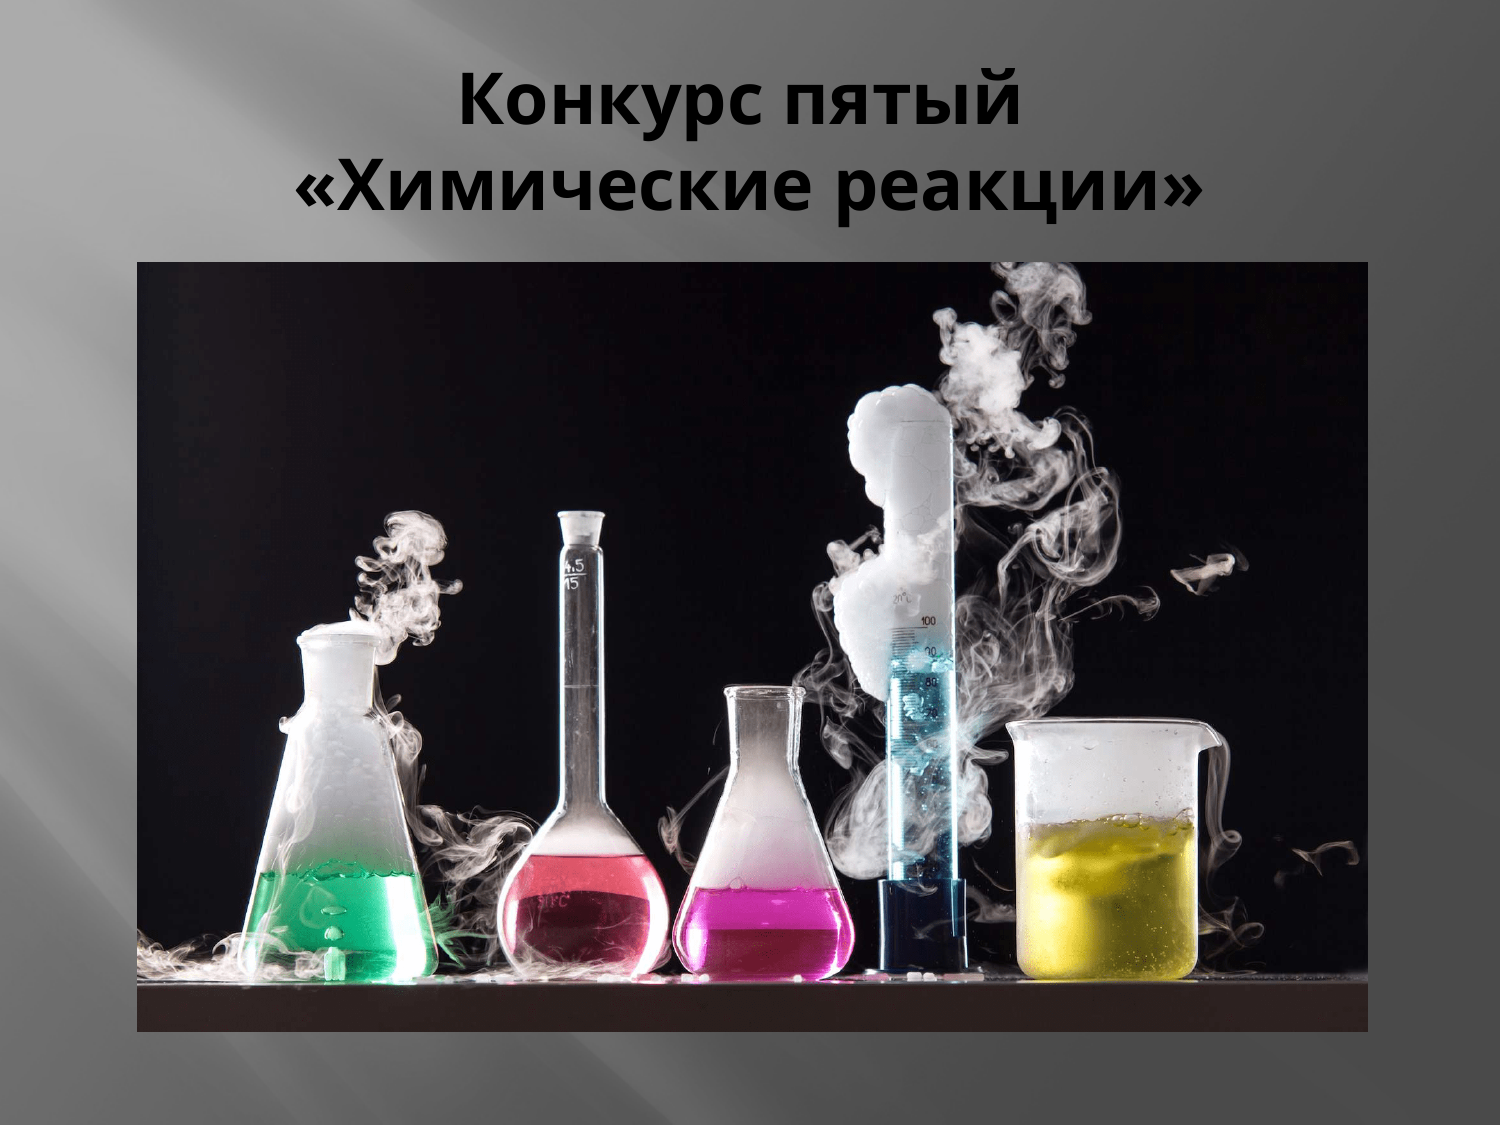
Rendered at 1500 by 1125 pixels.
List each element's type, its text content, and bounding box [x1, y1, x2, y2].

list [137, 262, 1369, 1032]
title Конкурс пятый «Химические реакции» [75, 45, 1425, 233]
